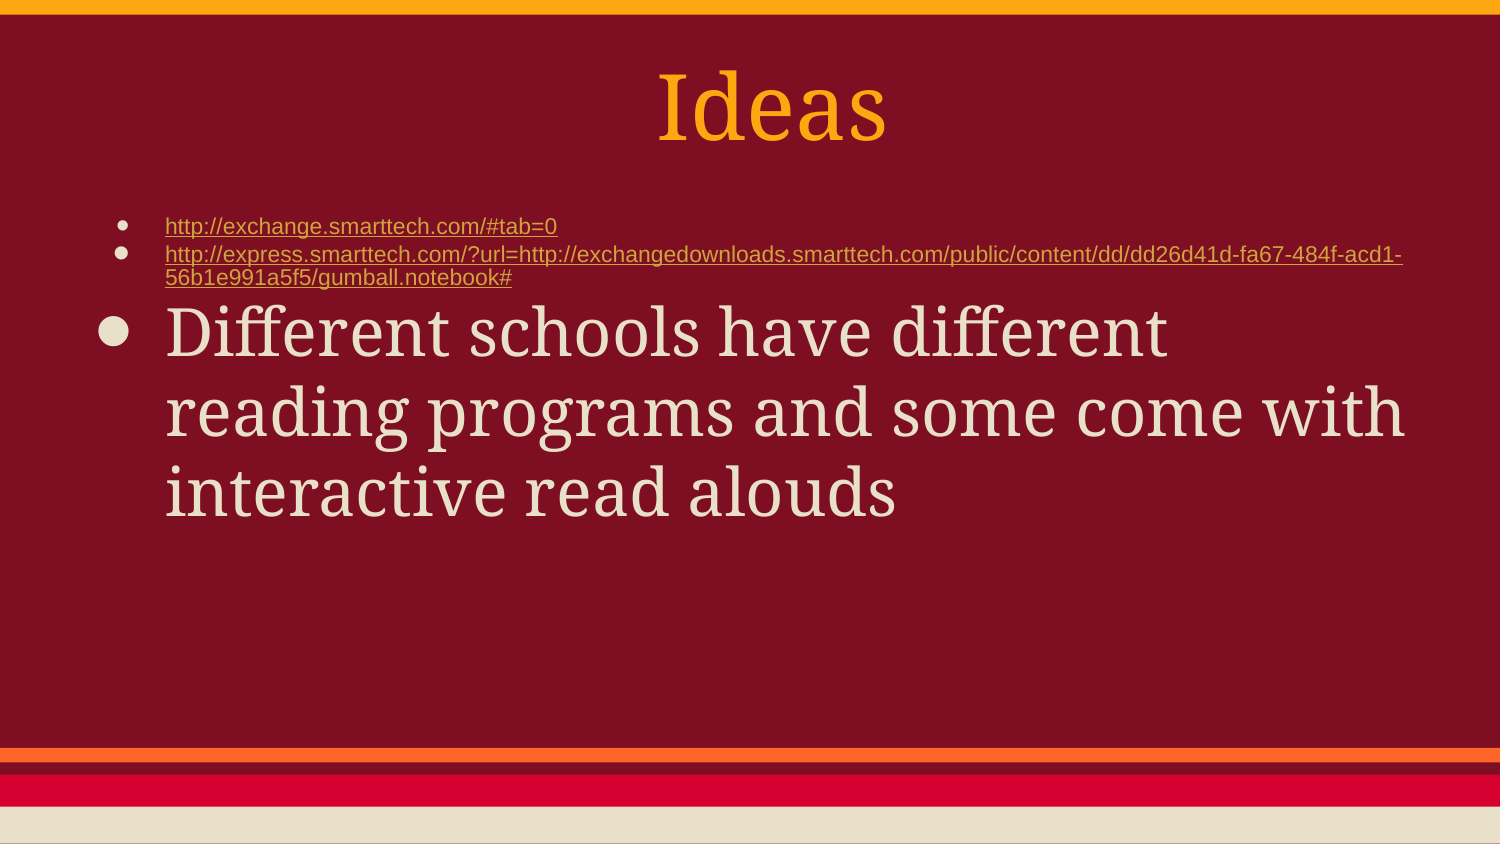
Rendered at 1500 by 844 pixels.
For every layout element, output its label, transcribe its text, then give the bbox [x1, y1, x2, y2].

list http://exchange.smarttech.com/#tab=0 http://express.smarttech.com/?url=http://exchangedownloads.smarttech.com/public/content/dd/dd26d41d-fa67-484f-acd1-56b1e991a5f5/gumball.notebook# Different schools have different reading programs and some come with interactive read alouds [75, 196, 1425, 733]
title Ideas [75, 33, 1425, 175]
